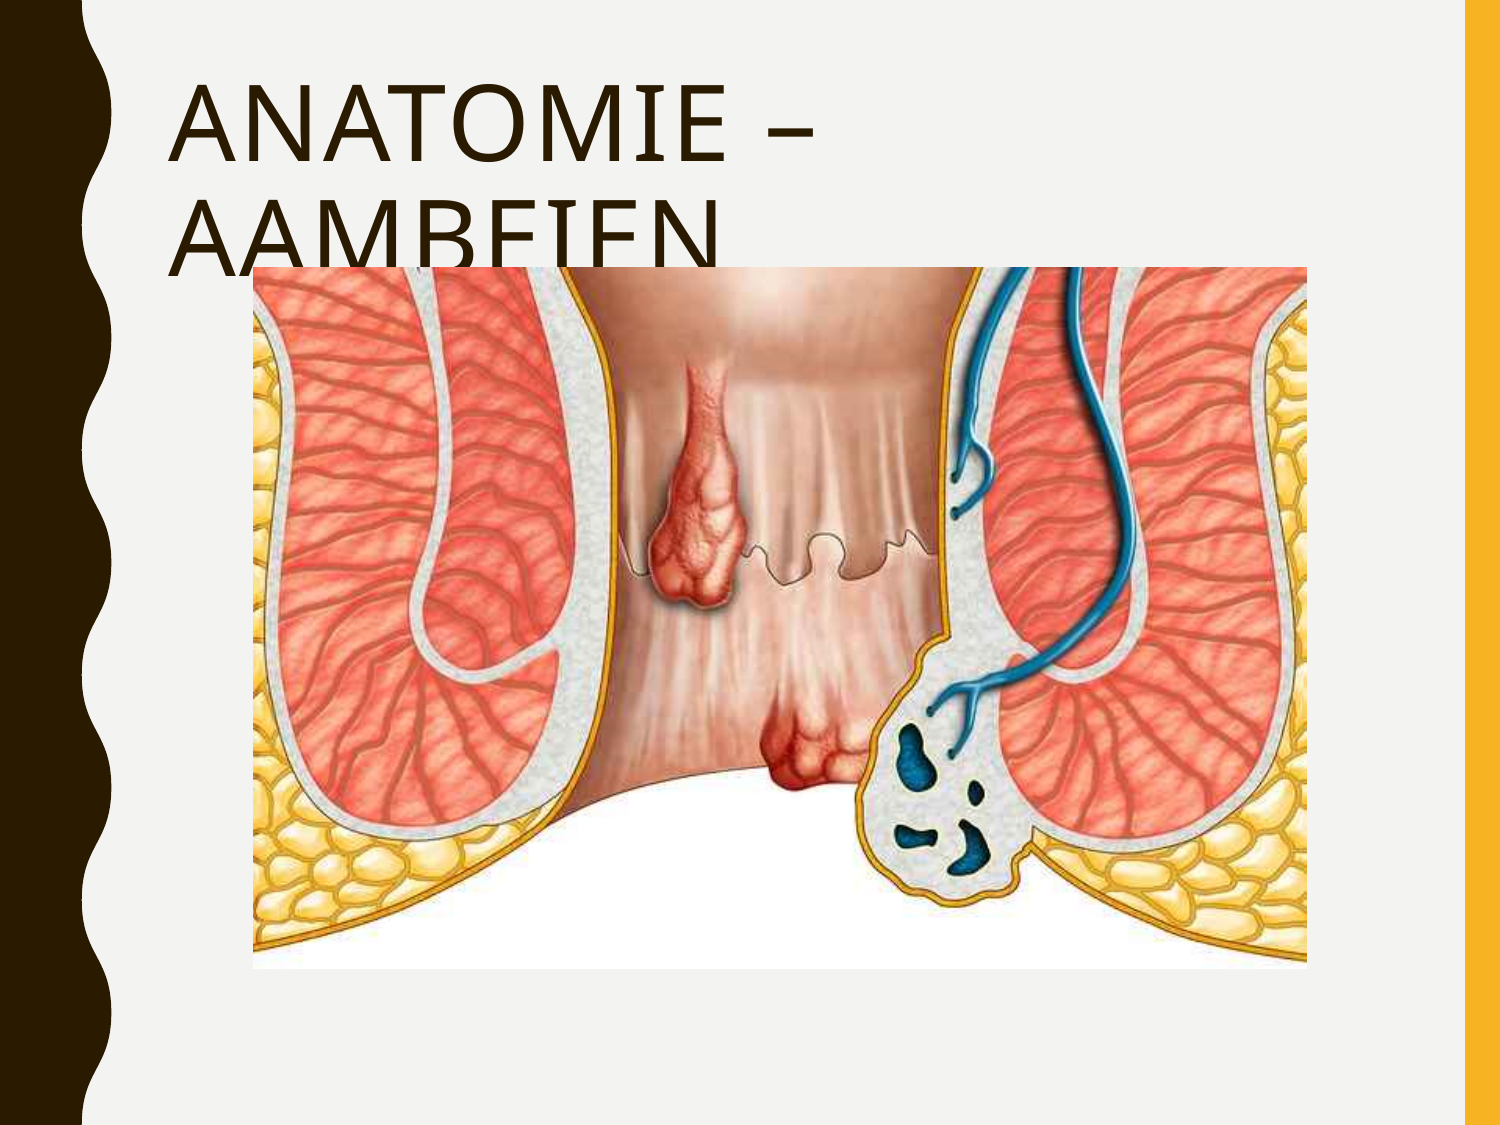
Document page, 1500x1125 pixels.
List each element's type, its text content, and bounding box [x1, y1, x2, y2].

picture [253, 267, 1307, 969]
title Anatomie – aambeien [154, 62, 1407, 308]
